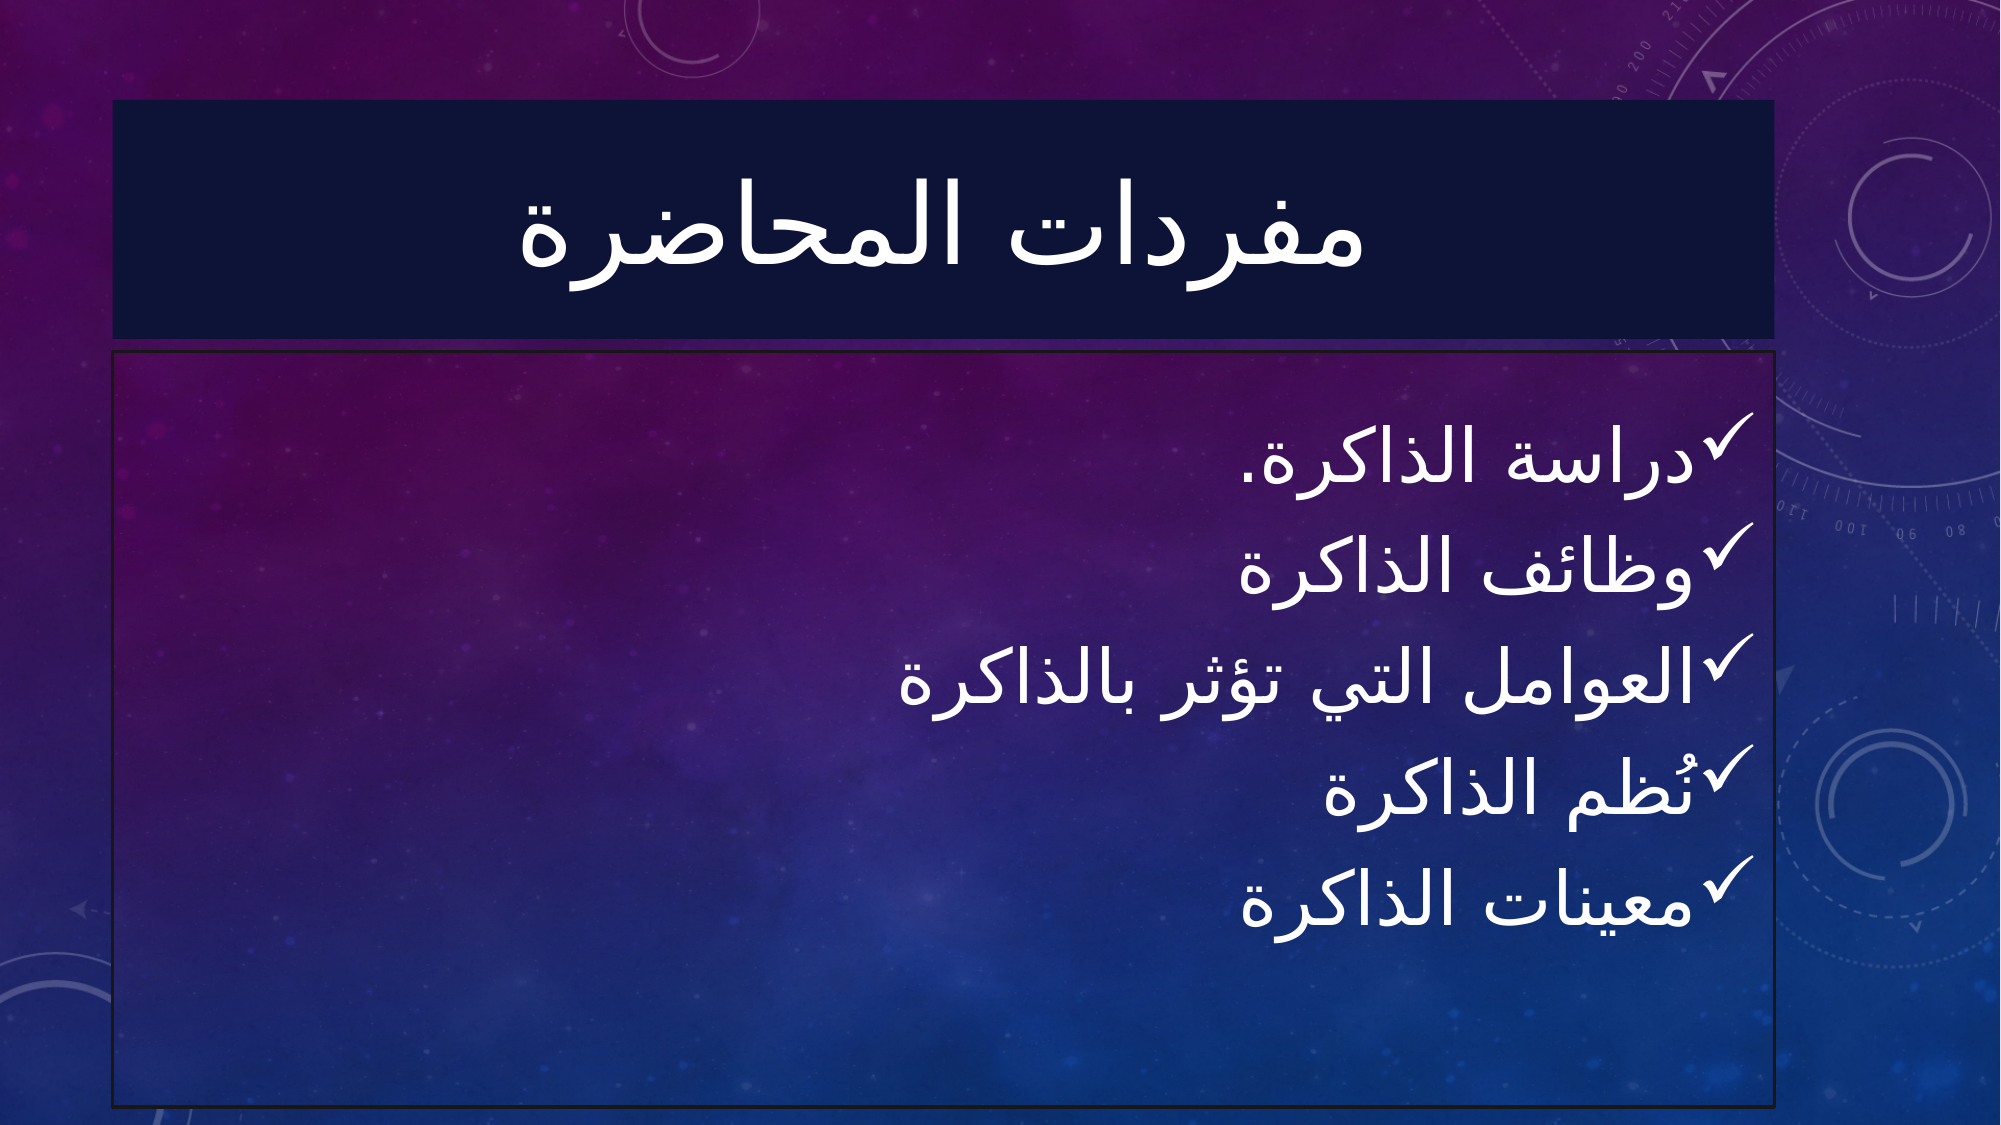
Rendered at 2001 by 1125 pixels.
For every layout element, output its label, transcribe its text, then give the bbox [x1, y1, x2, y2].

list دراسة الذاكرة. وظائف الذاكرة العوامل التي تؤثر بالذاكرة نُظم الذاكرة معينات الذاكرة [111, 350, 1776, 1109]
title مفردات المحاضرة [112, 99, 1775, 339]
picture [0, 0, 2001, 1125]
